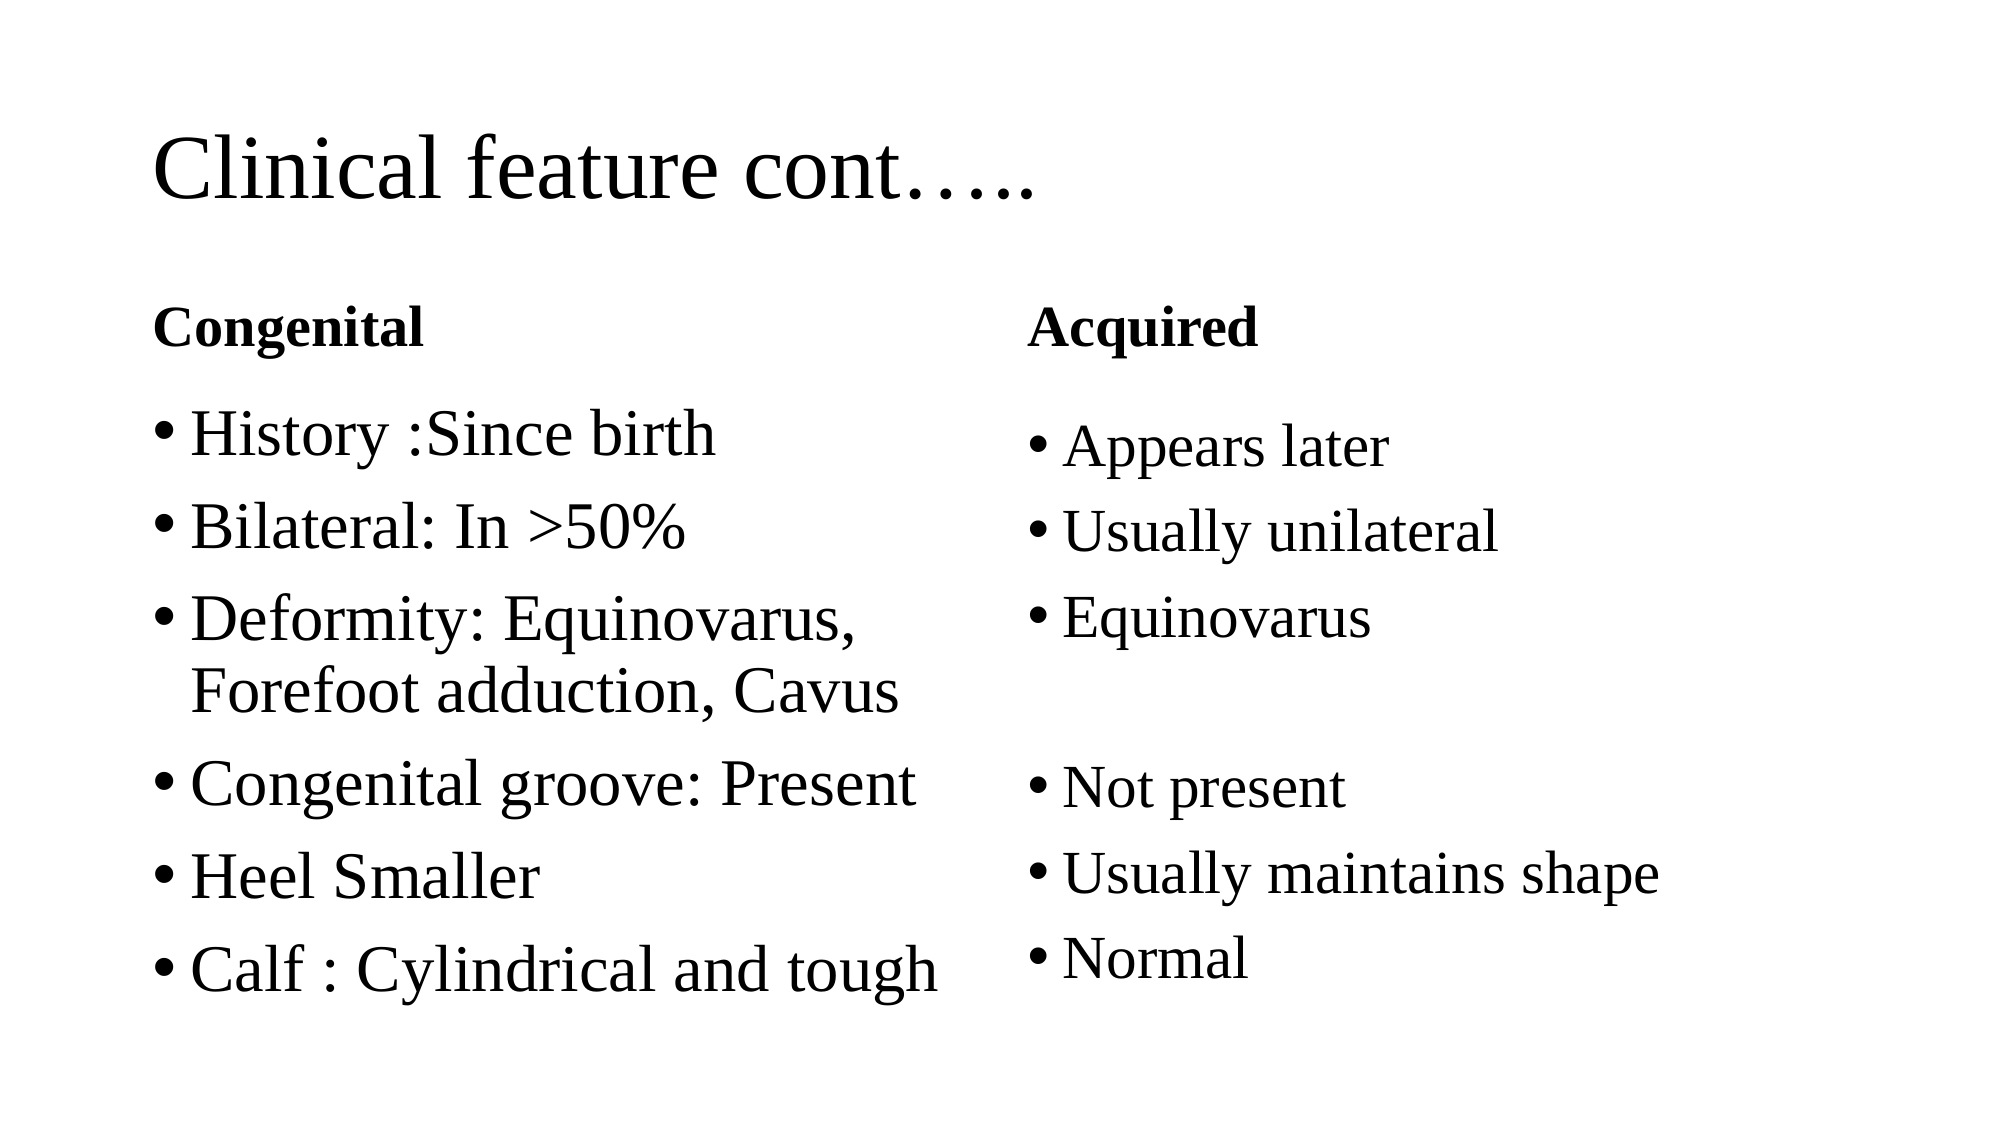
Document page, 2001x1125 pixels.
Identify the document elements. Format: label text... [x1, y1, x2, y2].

title Clinical feature cont….. [137, 59, 1863, 278]
list Appears later Usually unilateral Equinovarus Not present Usually maintains shape Normal [1012, 406, 1863, 1002]
list History :Since birth Bilateral: In >50% Deformity: Equinovarus, Forefoot adduction, Cavus Congenital groove: Present Heel Smaller Calf : Cylindrical and tough [137, 389, 984, 1066]
list Acquired [1012, 275, 1863, 367]
list Congenital [137, 275, 984, 367]
